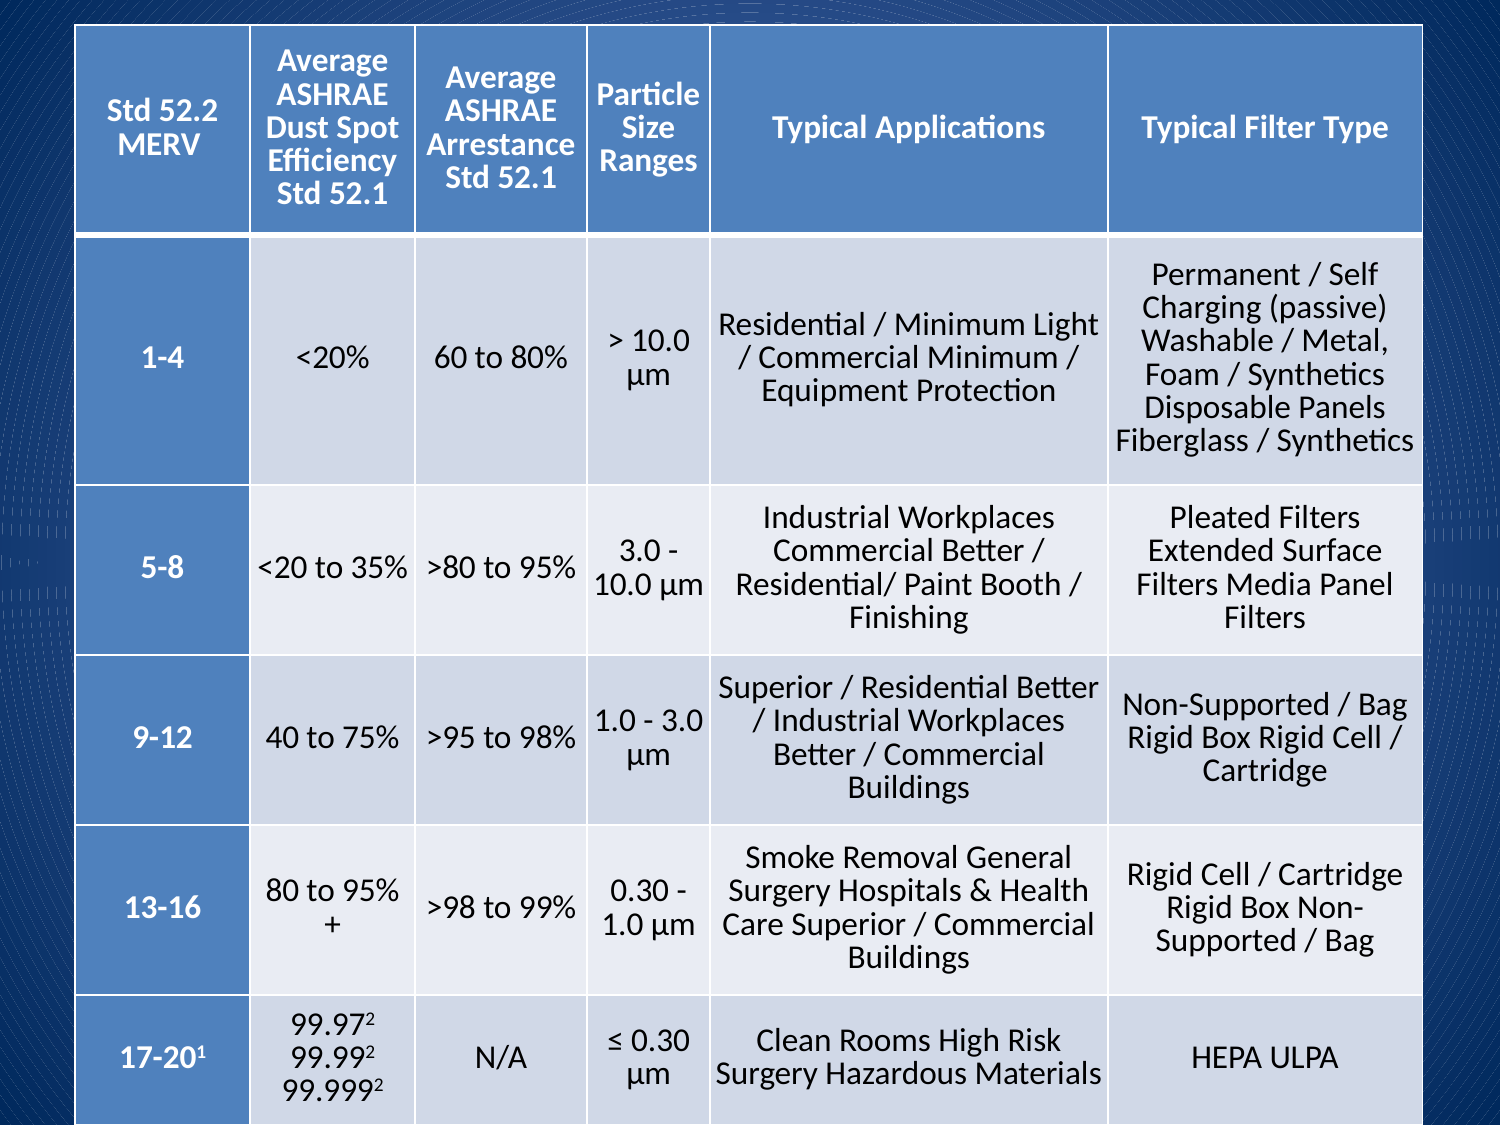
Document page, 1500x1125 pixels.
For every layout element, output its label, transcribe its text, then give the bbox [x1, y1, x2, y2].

table_cell 17-201 [76, 996, 249, 1124]
table_cell >80 to 95% [416, 486, 586, 654]
table_cell <20% [251, 238, 414, 484]
table_cell 3.0 - 10.0 µm [588, 486, 709, 654]
table_cell 1.0 - 3.0 µm [588, 656, 709, 824]
table_cell 60 to 80% [416, 238, 586, 484]
table_cell N/A [416, 996, 586, 1124]
table_cell Superior / Residential Better / Industrial Workplaces Better / Commercial Buildings [711, 656, 1107, 824]
table_cell Permanent / Self Charging (passive) Washable / Metal, Foam / Synthetics Disposable Panels Fiberglass / Synthetics [1109, 238, 1422, 484]
table_cell 5-8 [76, 486, 249, 654]
table_cell 40 to 75% [251, 656, 414, 824]
table_header Typical Applications [711, 26, 1107, 232]
table_cell >98 to 99% [416, 826, 586, 994]
table_cell Smoke Removal General Surgery Hospitals & Health Care Superior / Commercial Buildings [711, 826, 1107, 994]
table_cell Pleated Filters Extended Surface Filters Media Panel Filters [1109, 486, 1422, 654]
table_cell 13-16 [76, 826, 249, 994]
table_cell Clean Rooms High Risk Surgery Hazardous Materials [711, 996, 1107, 1124]
table_cell Residential / Minimum Light / Commercial Minimum / Equipment Protection [711, 238, 1107, 484]
table_cell ≤ 0.30 µm [588, 996, 709, 1124]
table_cell Industrial Workplaces Commercial Better / Residential/ Paint Booth / Finishing [711, 486, 1107, 654]
table_header Average ASHRAE Arrestance Std 52.1 [416, 26, 586, 232]
table_cell >95 to 98% [416, 656, 586, 824]
table_header Average ASHRAE Dust Spot Efficiency Std 52.1 [251, 26, 414, 232]
table_header Particle Size Ranges [588, 26, 709, 232]
table_cell > 10.0 µm [588, 238, 709, 484]
title Filtration [75, 3, 1425, 191]
table_cell <20 to 35% [251, 486, 414, 654]
table_cell 80 to 95% + [251, 826, 414, 994]
table_cell 1-4 [76, 238, 249, 484]
table_cell HEPA ULPA [1109, 996, 1422, 1124]
table_cell Non-Supported / Bag Rigid Box Rigid Cell / Cartridge [1109, 656, 1422, 824]
table_header Std 52.2 MERV [76, 26, 249, 232]
table_cell Rigid Cell / Cartridge Rigid Box Non-Supported / Bag [1109, 826, 1422, 994]
table_cell 9-12 [76, 656, 249, 824]
table_cell 0.30 - 1.0 µm [588, 826, 709, 994]
table_cell 99.972 99.992 99.9992 [251, 996, 414, 1124]
table_header Typical Filter Type [1109, 26, 1422, 232]
